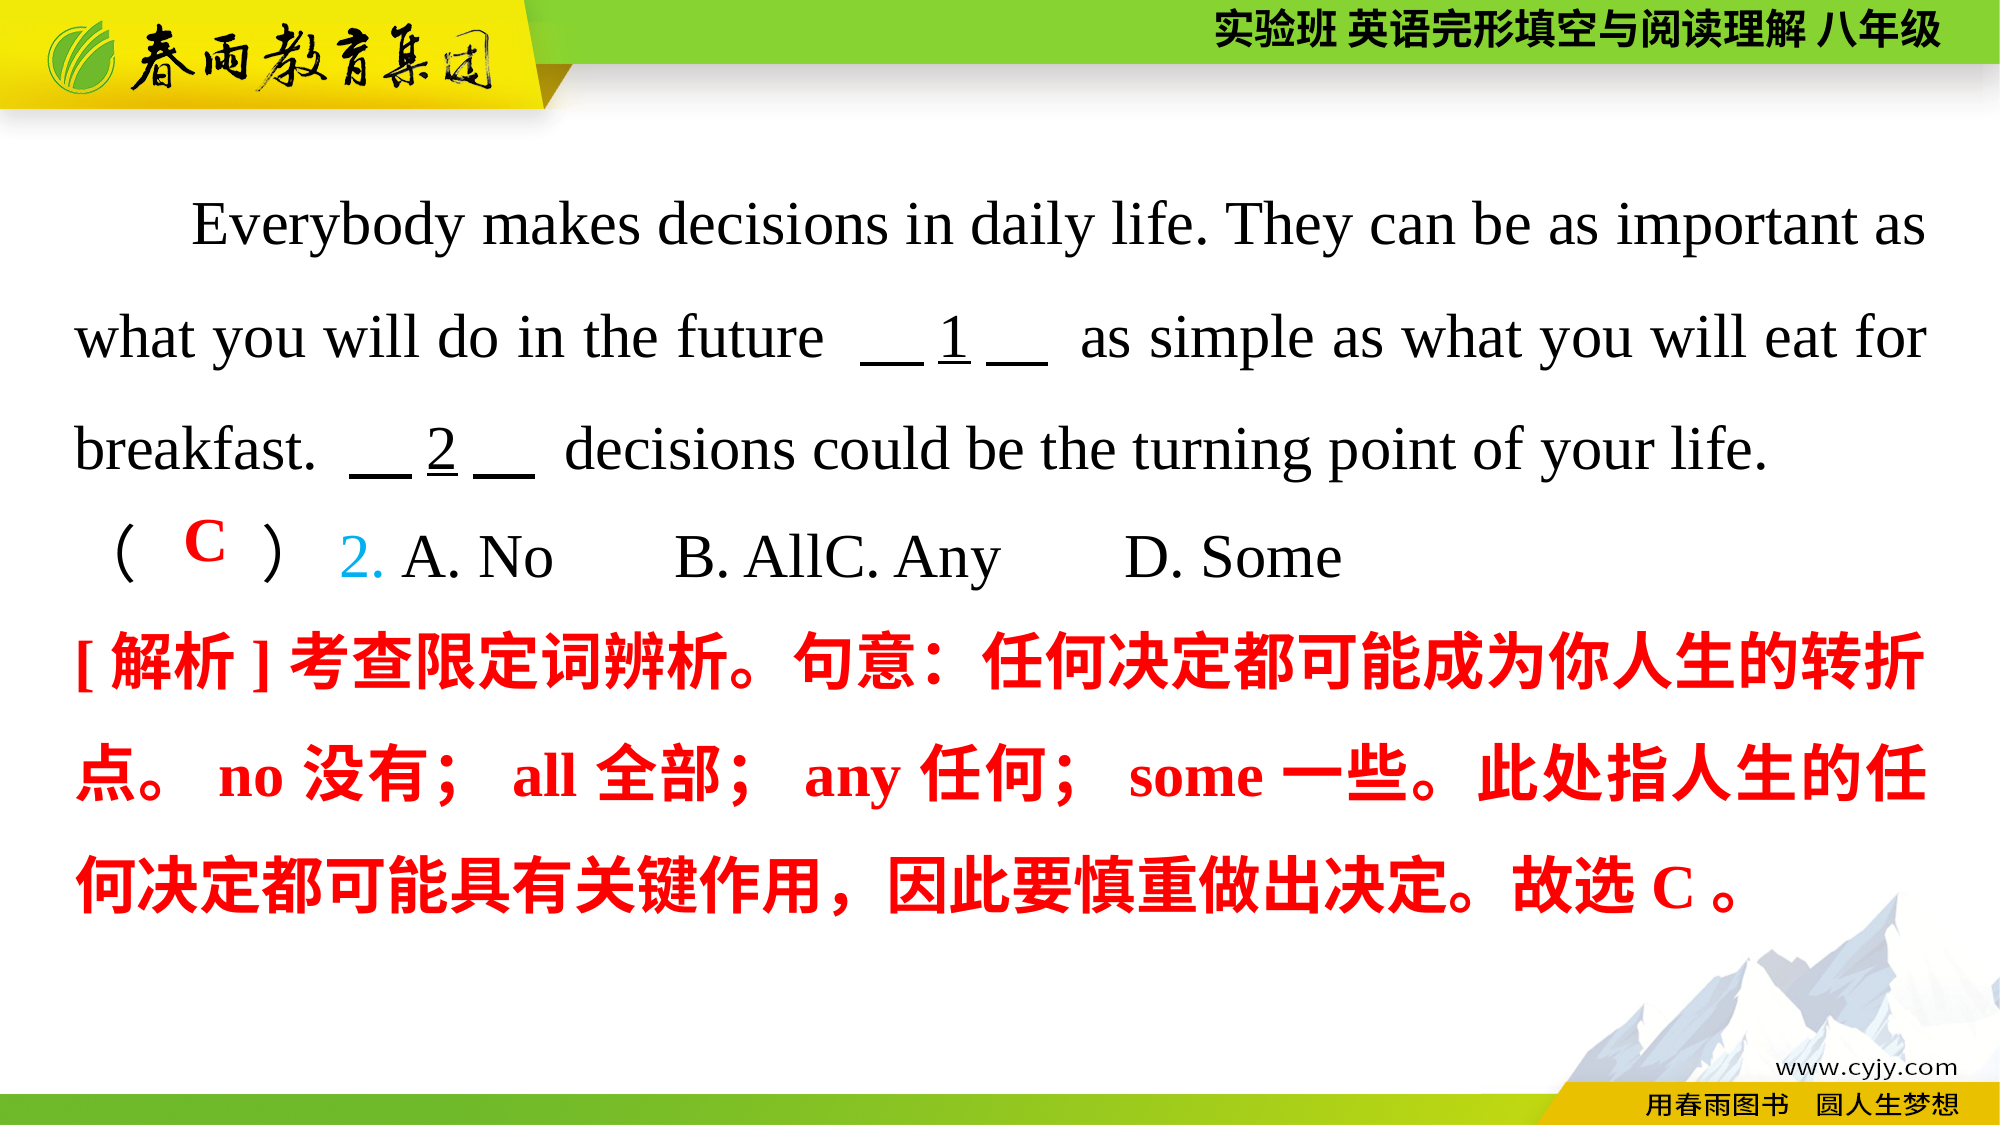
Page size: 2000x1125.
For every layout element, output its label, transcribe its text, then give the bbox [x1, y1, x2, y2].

text_box [解析]考查限定词辨析。句意：任何决定都可能成为你人生的转折点。no没有；all全部；any任何；some一些。此处指人生的任何决定都可能具有关键作用，因此要慎重做出决定。故选C。 [59, 576, 1944, 929]
text_box C [168, 491, 244, 576]
picture [0, 0, 2000, 1125]
text_box （ ）2. A. No B. All C. Any D. Some [59, 469, 1944, 576]
list Everybody makes decisions in daily life. They can be as important as what you will do in the future 1 as simple as what you will eat for breakfast. 2 decisions could be the turning point of your life. [59, 137, 1944, 469]
